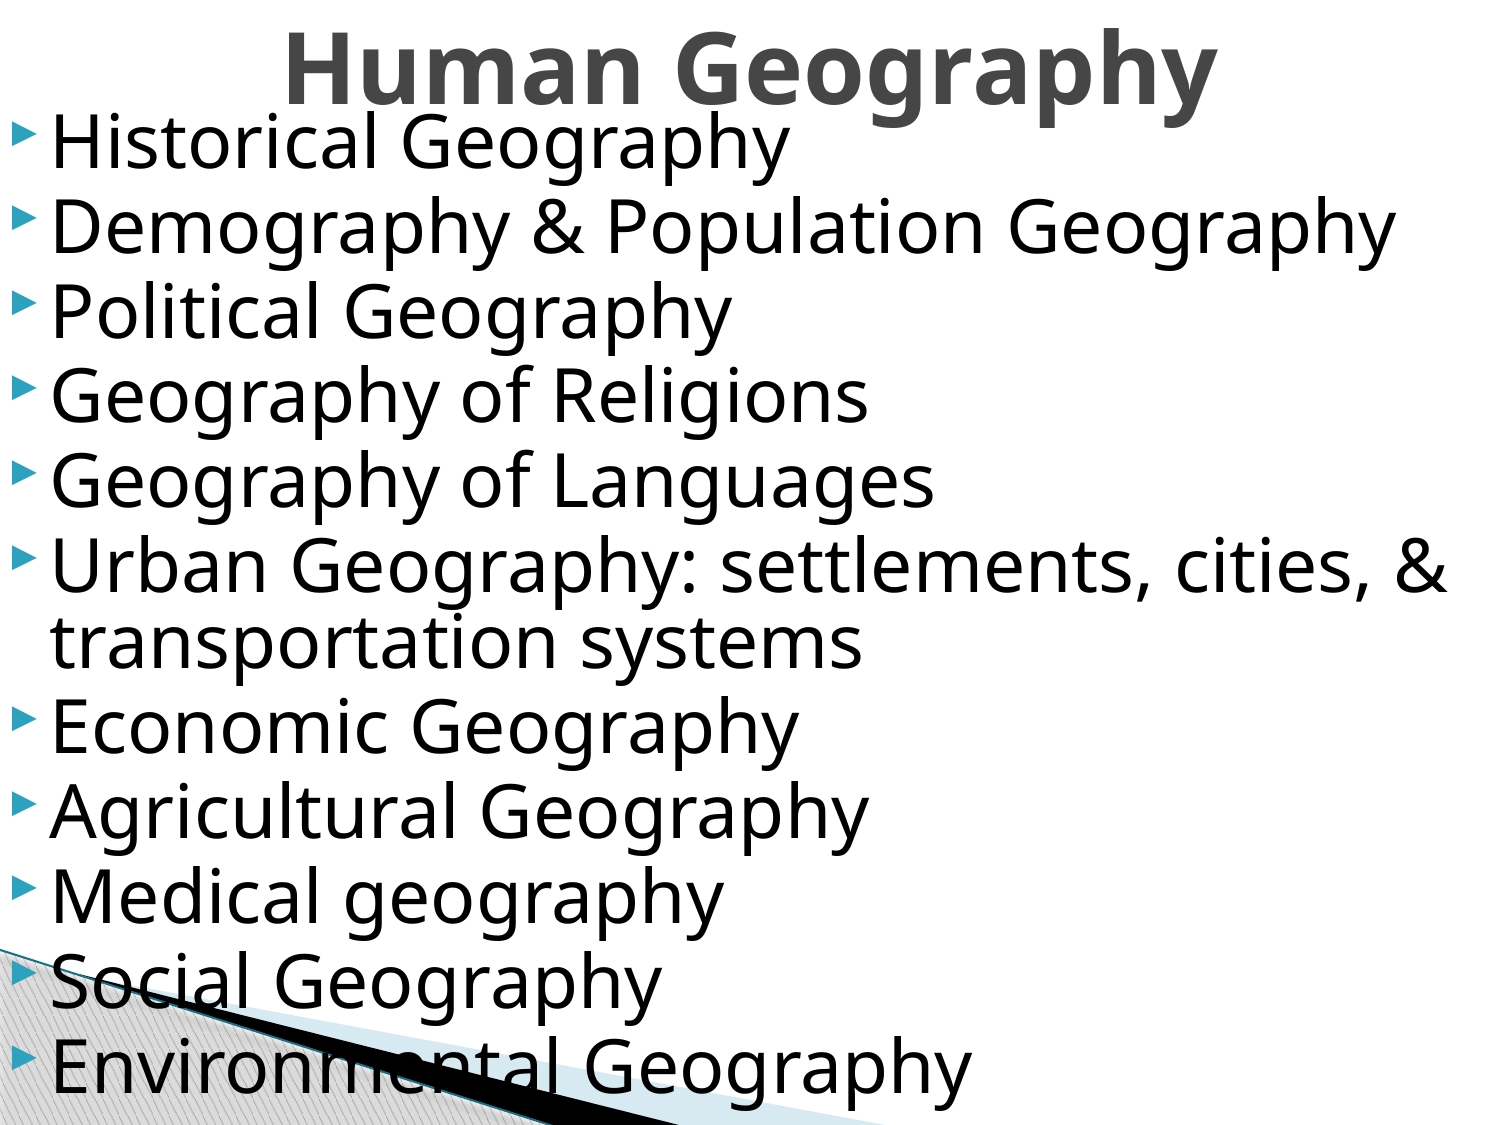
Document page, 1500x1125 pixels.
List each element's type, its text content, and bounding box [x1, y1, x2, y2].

title Human Geography [0, 0, 1500, 130]
list Historical Geography Demography & Population Geography Political Geography Geography of Religions Geography of Languages Urban Geography: settlements, cities, & transportation systems Economic Geography Agricultural Geography Medical geography Social Geography Environmental Geography [0, 130, 1500, 1125]
